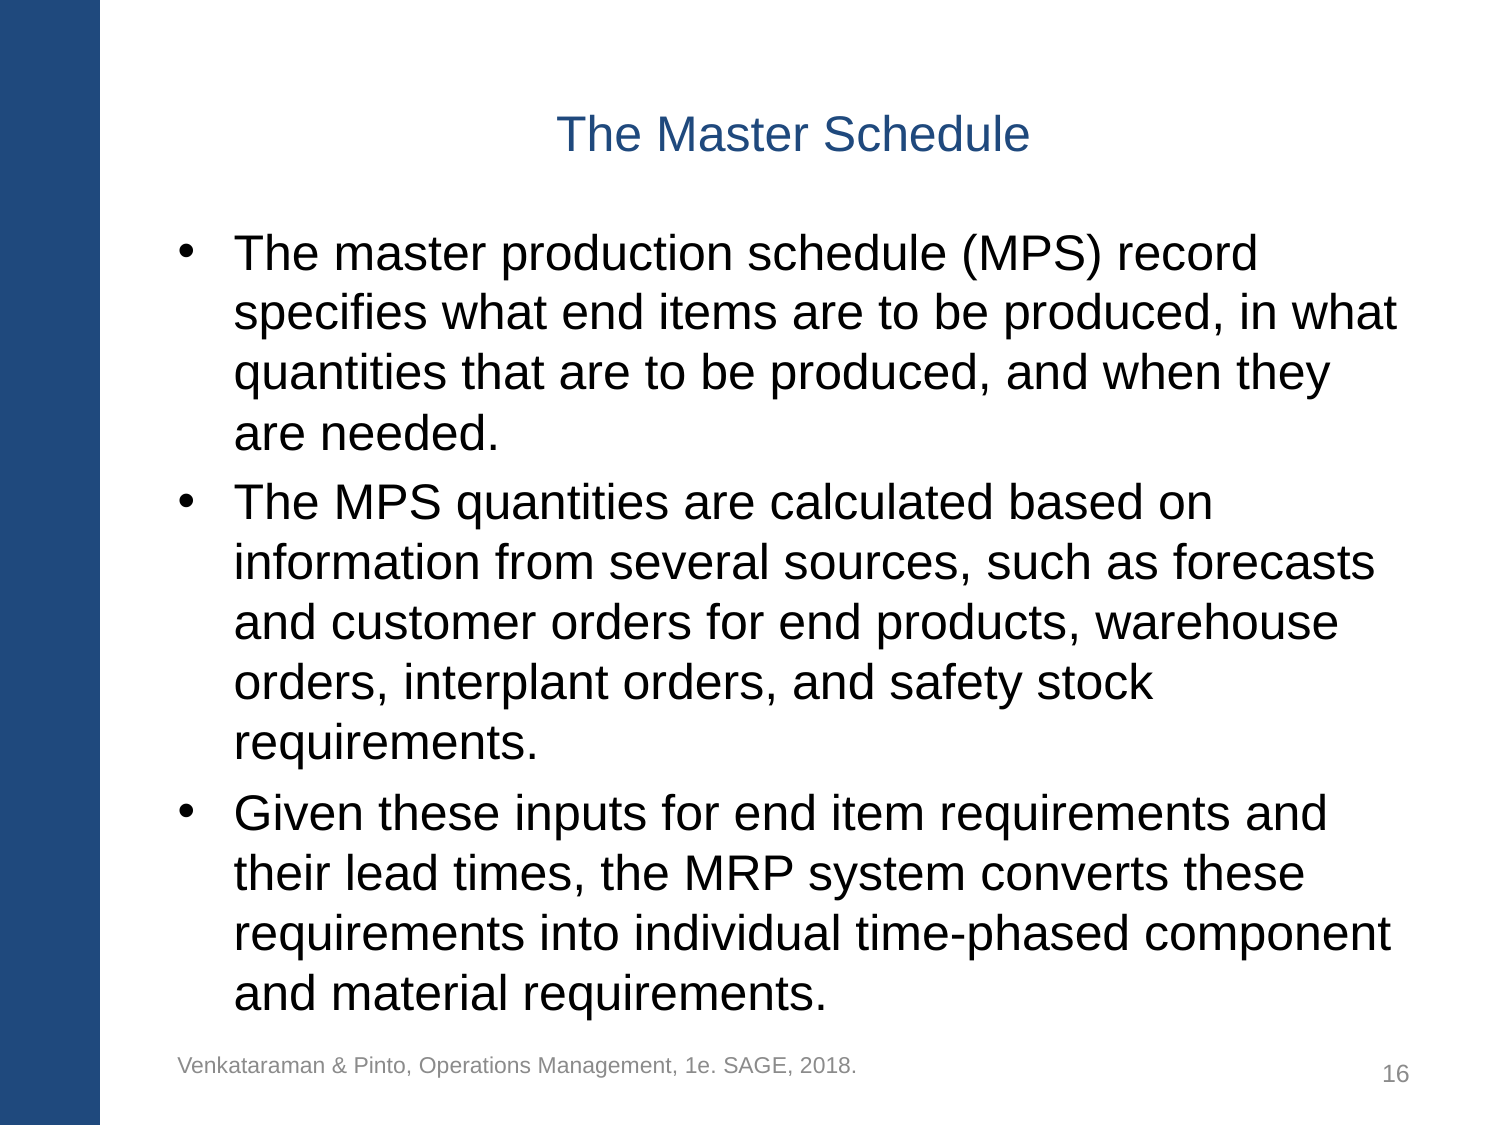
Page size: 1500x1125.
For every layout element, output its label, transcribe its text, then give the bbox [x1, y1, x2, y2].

footer Venkataraman & Pinto, Operations Management, 1e. SAGE, 2018. [162, 1042, 1313, 1103]
title The Master Schedule [162, 37, 1425, 212]
list The master production schedule (MPS) record specifies what end items are to be produced, in what quantities that are to be produced, and when they are needed. The MPS quantities are calculated based on information from several sources, such as forecasts and customer orders for end products, warehouse orders, interplant orders, and safety stock requirements. Given these inputs for end item requirements and their lead times, the MRP system converts these requirements into individual time-phased component and material requirements. [162, 212, 1425, 1025]
slide_number 16 [1350, 1042, 1425, 1103]
